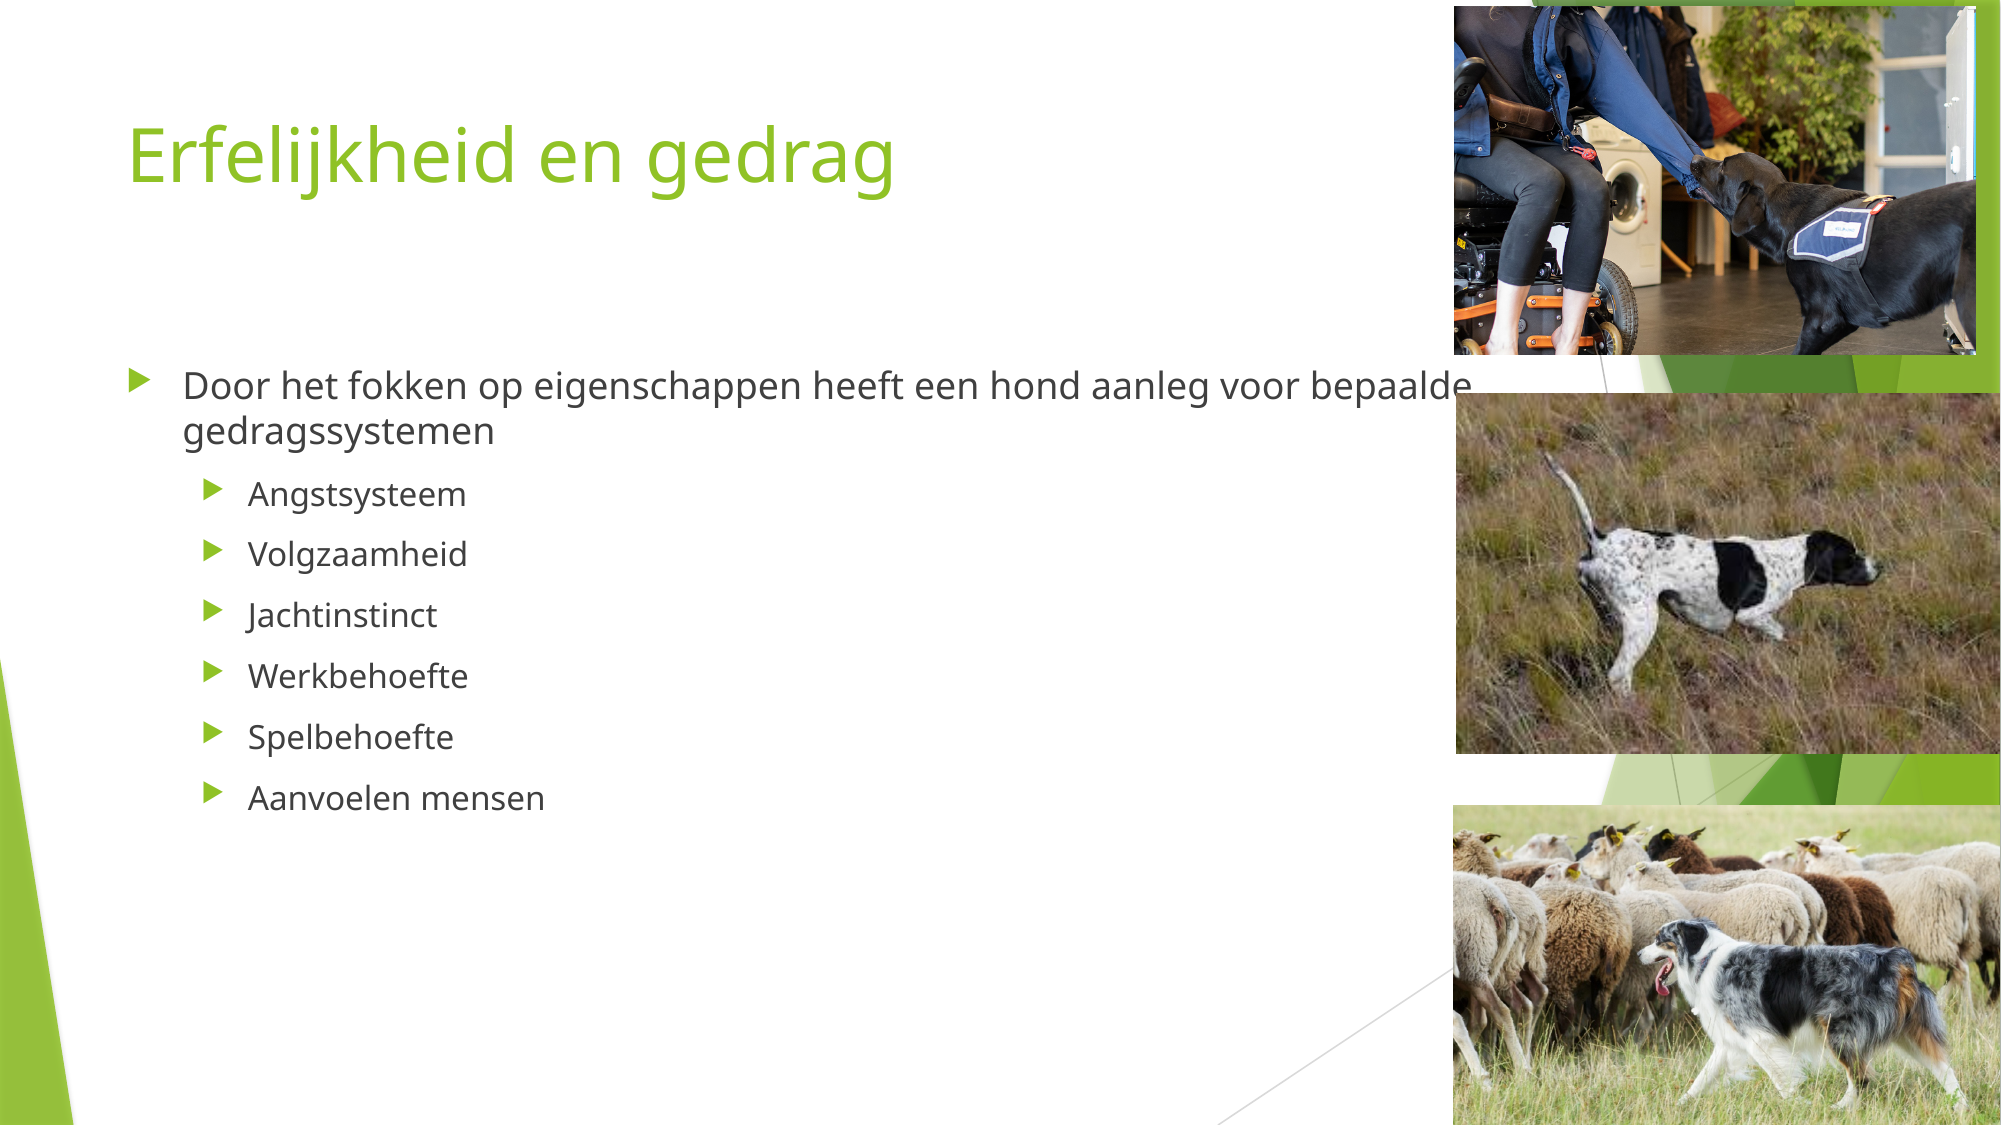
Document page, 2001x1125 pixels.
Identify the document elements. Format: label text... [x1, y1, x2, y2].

title Erfelijkheid en gedrag [111, 99, 1449, 317]
list Door het fokken op eigenschappen heeft een hond aanleg voor bepaalde gedragssystemen Angstsysteem Volgzaamheid Jachtinstinct Werkbehoefte Spelbehoefte Aanvoelen mensen [111, 354, 1522, 992]
picture [1452, 804, 2000, 1125]
picture [1453, 6, 1977, 355]
picture [1456, 393, 2000, 755]
